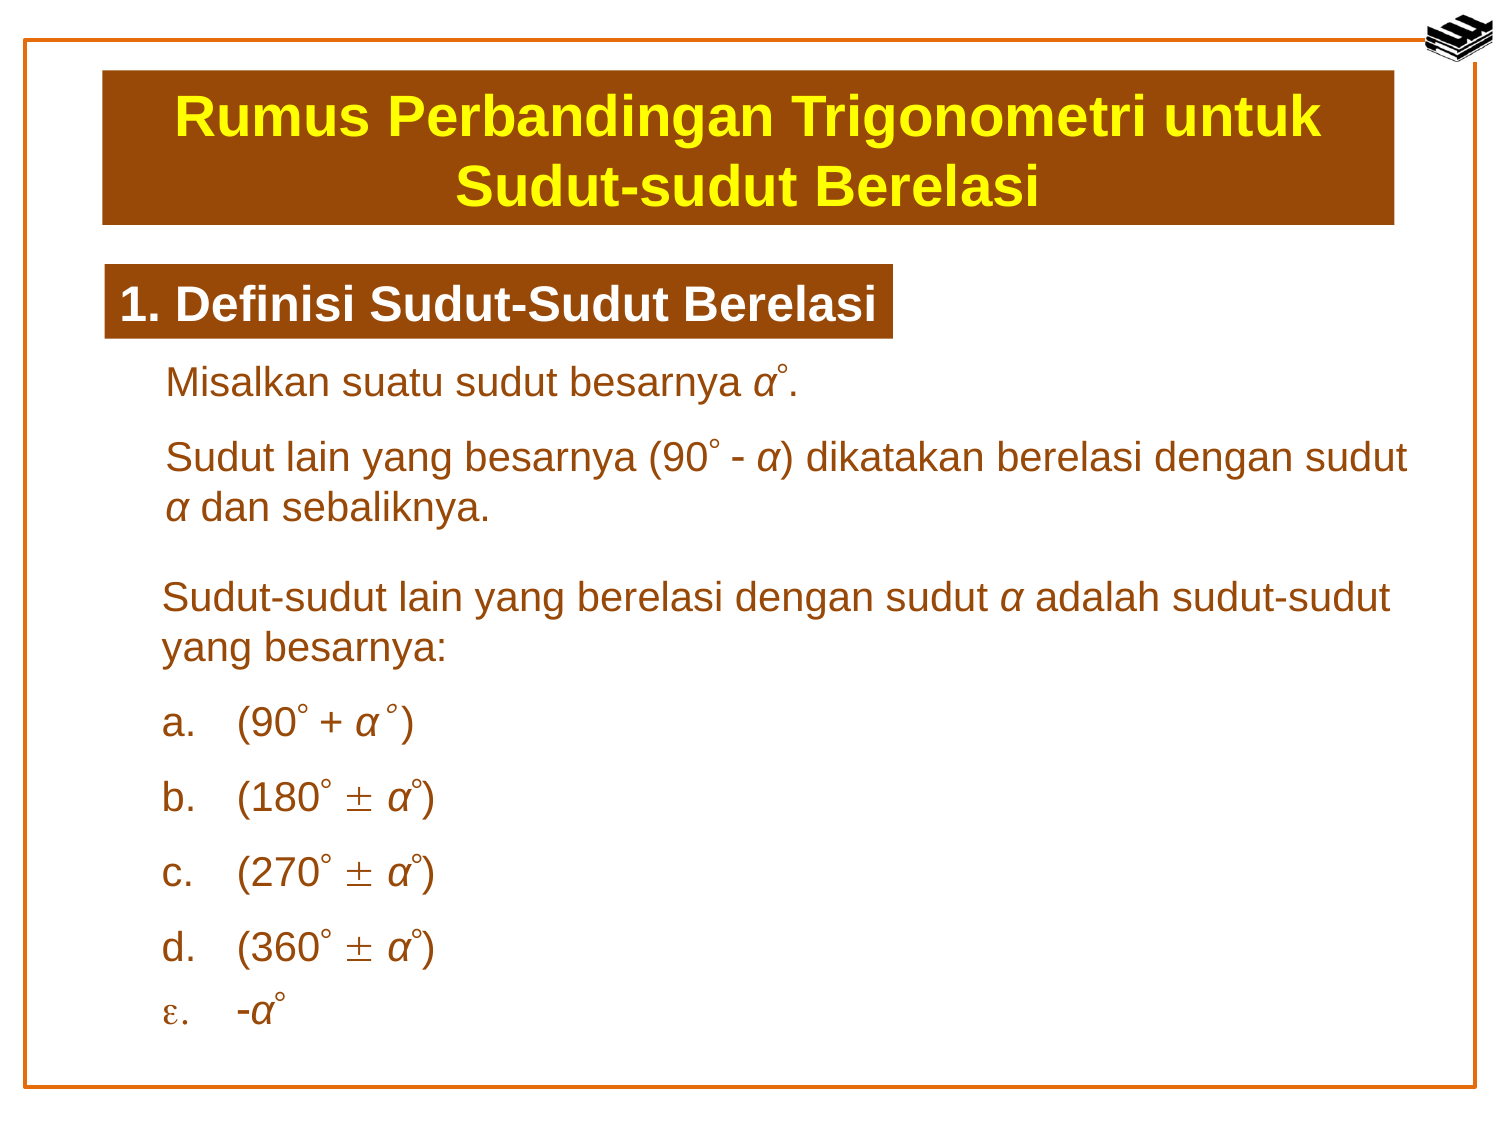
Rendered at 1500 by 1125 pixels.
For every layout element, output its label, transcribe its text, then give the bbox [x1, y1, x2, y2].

picture [1425, 11, 1493, 62]
text_box Rumus Perbandingan Trigonometri untuk Sudut-sudut Berelasi [102, 70, 1395, 225]
text_box 1. Definisi Sudut-Sudut Berelasi [104, 264, 893, 339]
text_box Misalkan suatu sudut besarnya α. Sudut lain yang besarnya (90  α) dikatakan berelasi dengan sudut α dan sebaliknya. [150, 347, 1425, 537]
text_box Sudut-sudut lain yang berelasi dengan sudut α adalah sudut-sudut yang besarnya: (90 + α ) (180  α) (270  α) (360  α) α [146, 562, 1421, 1040]
